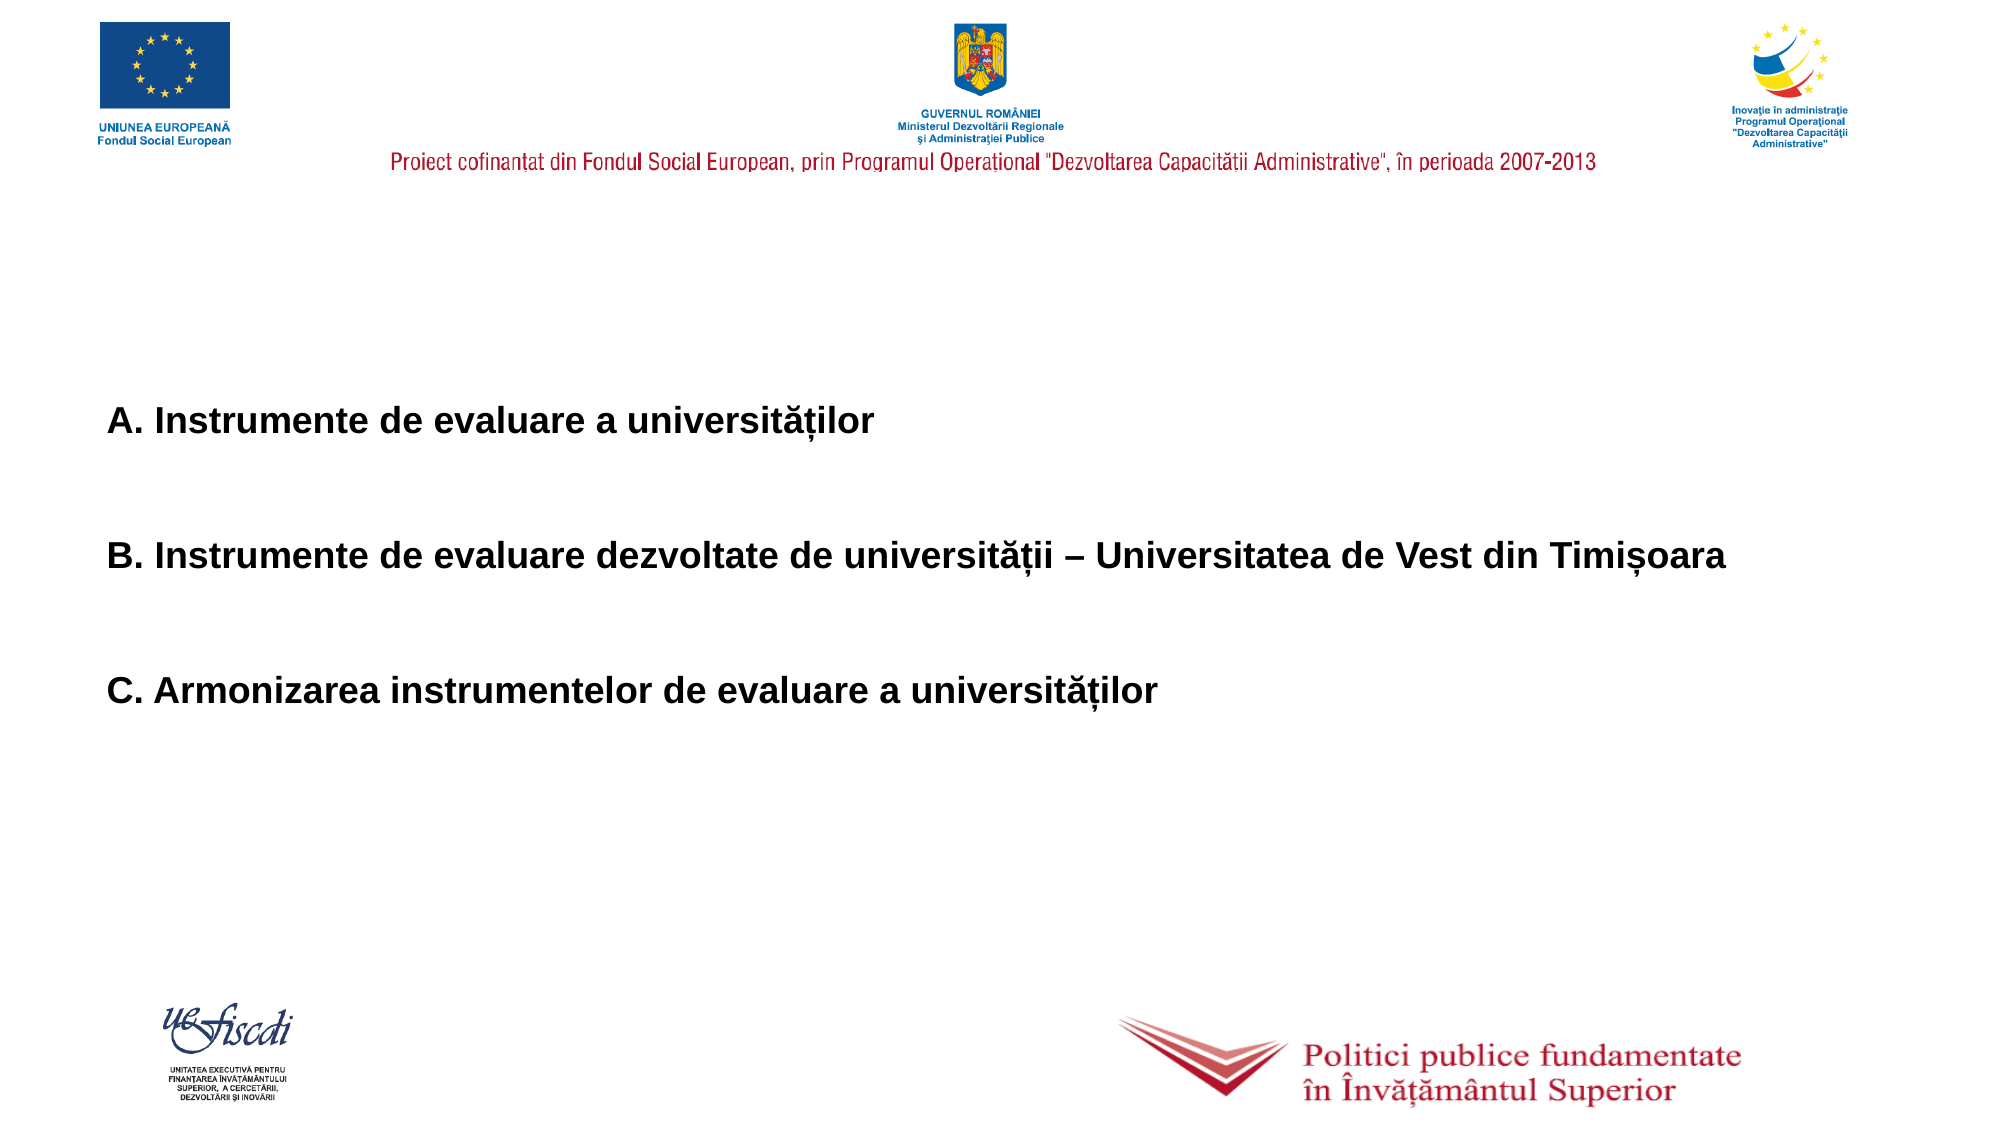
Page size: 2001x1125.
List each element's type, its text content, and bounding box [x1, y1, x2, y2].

picture [158, 1001, 303, 1109]
picture [1103, 1001, 1750, 1109]
picture [1726, 18, 1852, 149]
picture [91, 18, 234, 149]
text_box A. Instrumente de evaluare a universităților B. Instrumente de evaluare dezvoltate de universității – Universitatea de Vest din Timișoara C. Armonizarea instrumentelor de evaluare a universităților [91, 388, 1928, 719]
picture [390, 18, 1597, 173]
